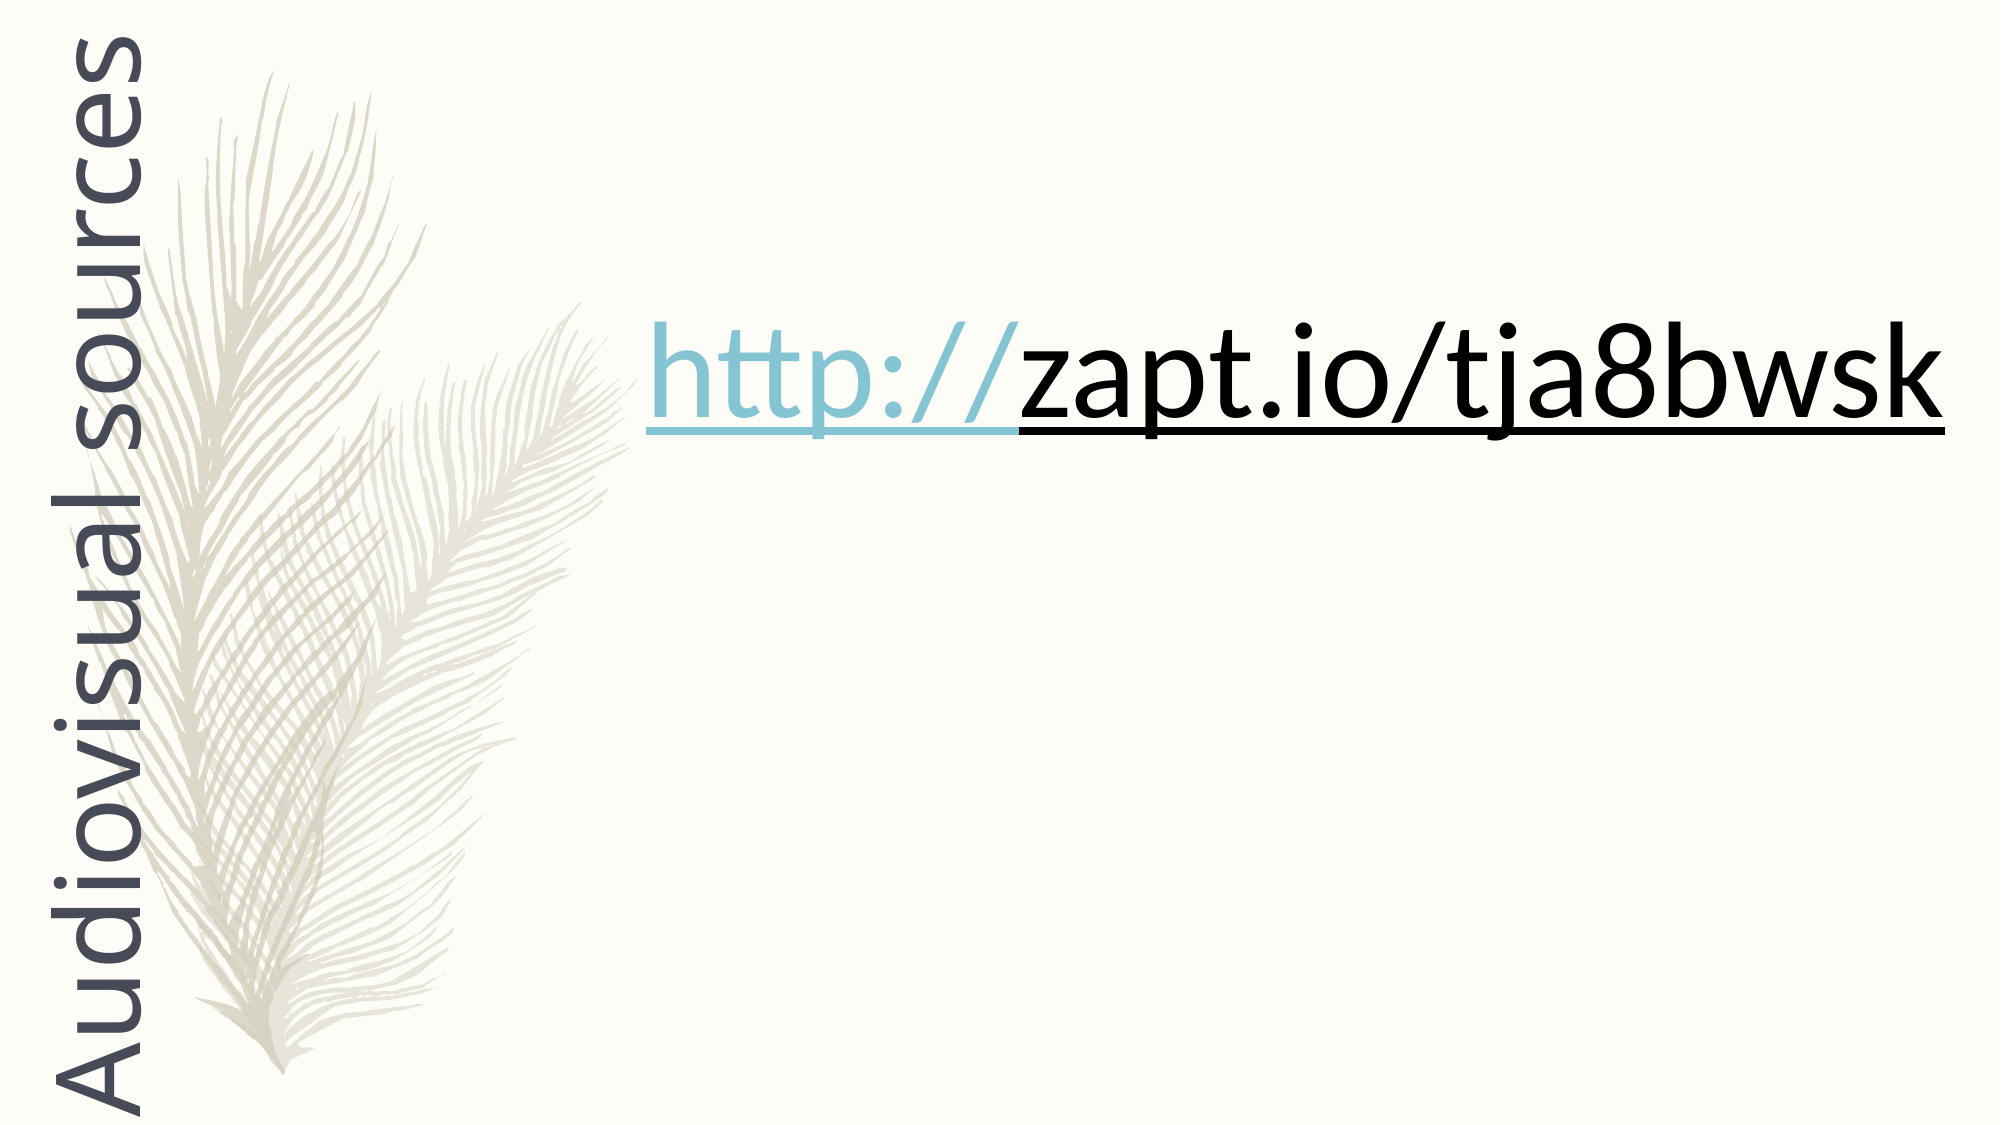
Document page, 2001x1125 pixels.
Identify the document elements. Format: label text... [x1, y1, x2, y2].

text_box Audiovisual sources [14, 4, 263, 1125]
text_box http://zapt.io/tja8bwsk [631, 272, 1992, 453]
